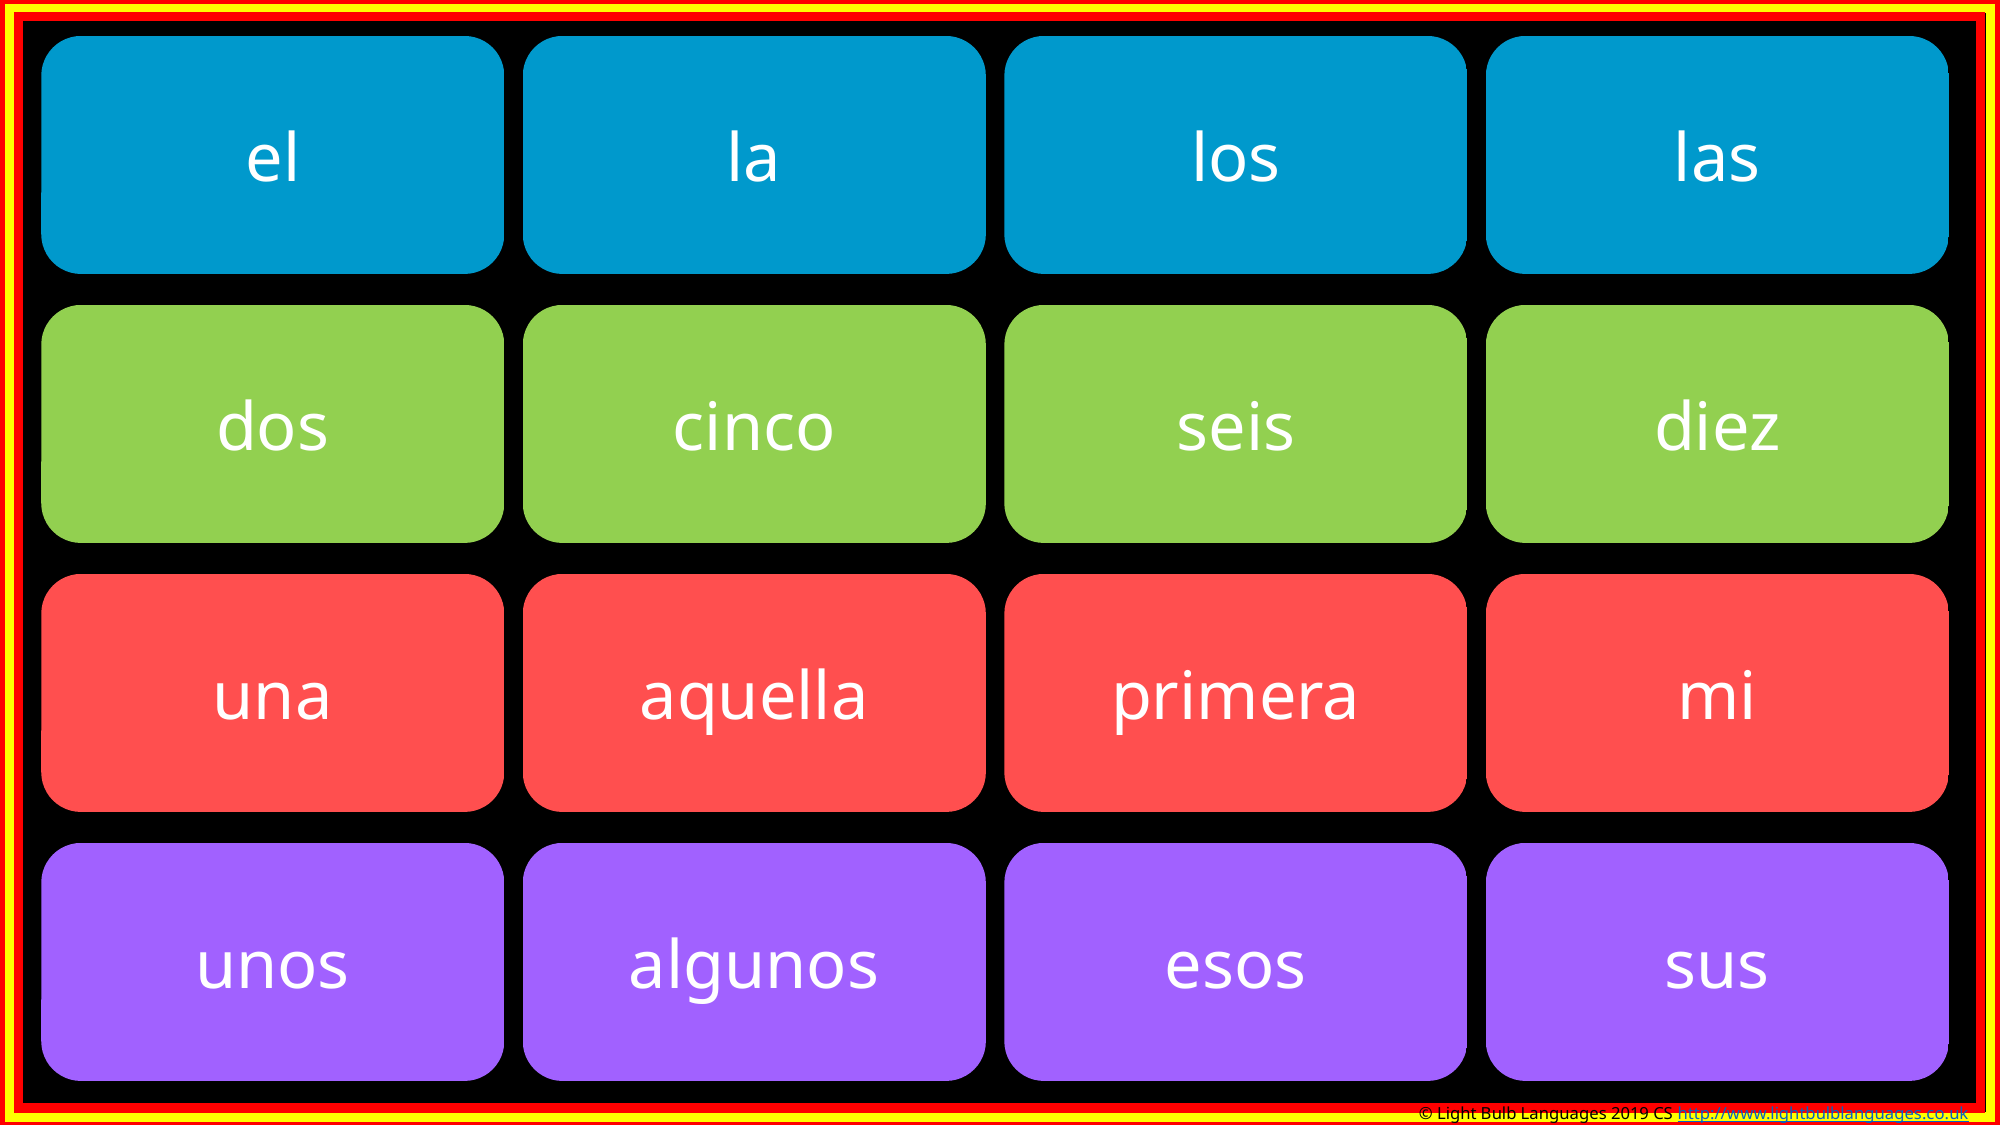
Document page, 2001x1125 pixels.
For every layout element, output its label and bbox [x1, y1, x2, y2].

text_box [0, 0, 2000, 1125]
